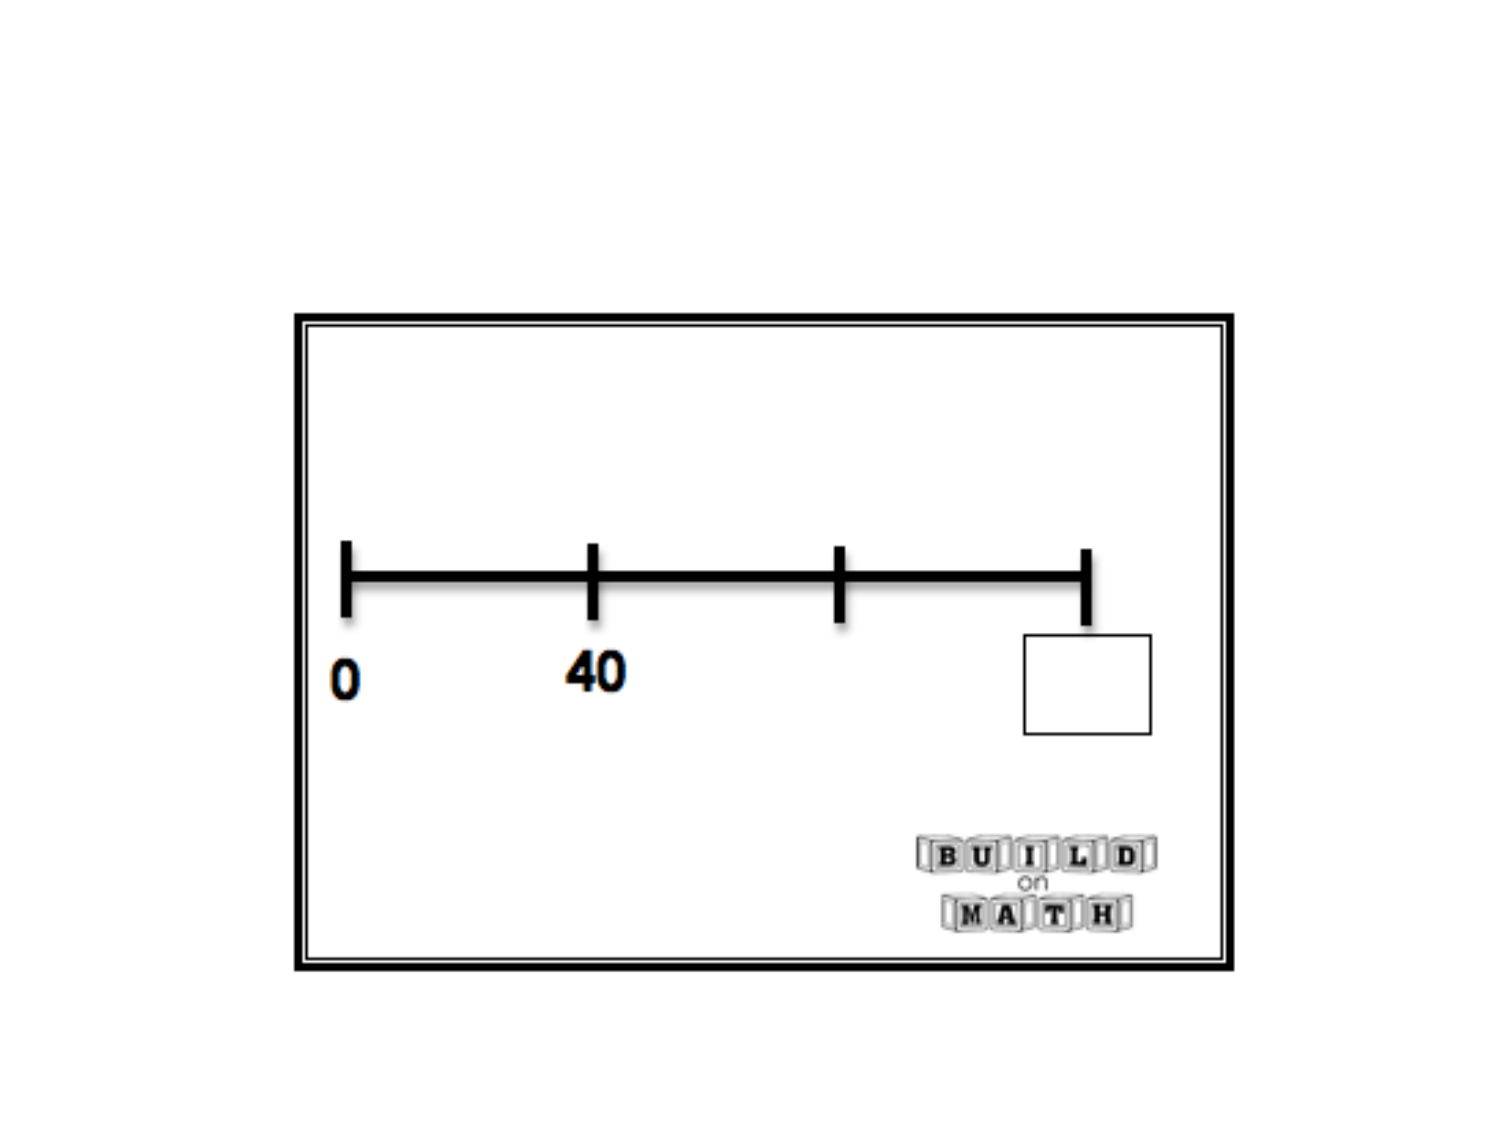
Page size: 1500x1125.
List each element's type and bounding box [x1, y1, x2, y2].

list [74, 262, 1426, 1006]
